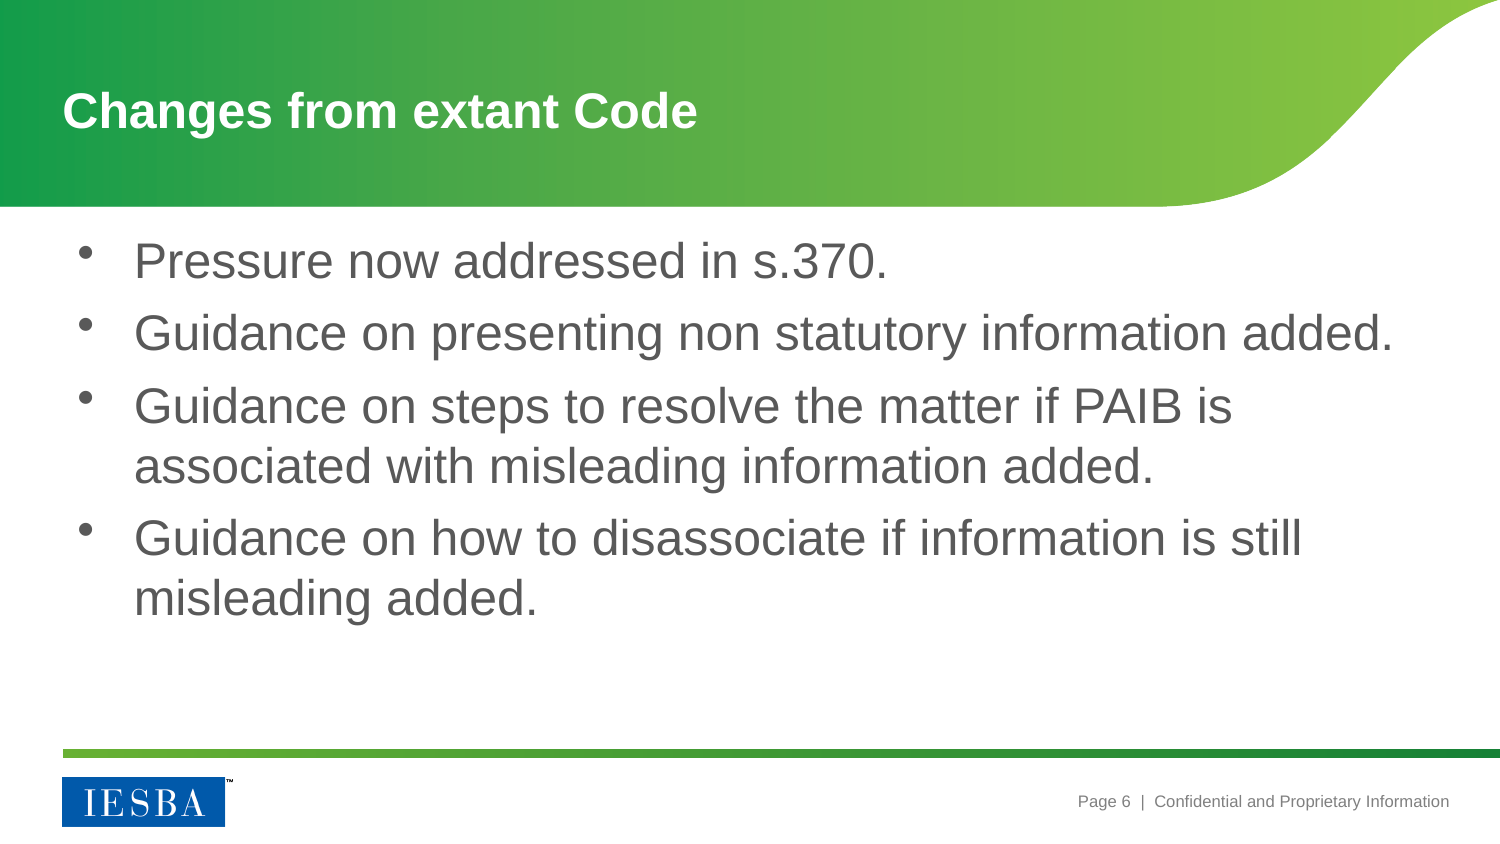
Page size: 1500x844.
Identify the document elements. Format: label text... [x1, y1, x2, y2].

title Changes from extant Code [62, 75, 1300, 142]
list Pressure now addressed in s.370. Guidance on presenting non statutory information added. Guidance on steps to resolve the matter if PAIB is associated with misleading information added. Guidance on how to disassociate if information is still misleading added. [62, 220, 1450, 724]
picture [62, 777, 233, 827]
picture [0, 0, 1500, 207]
